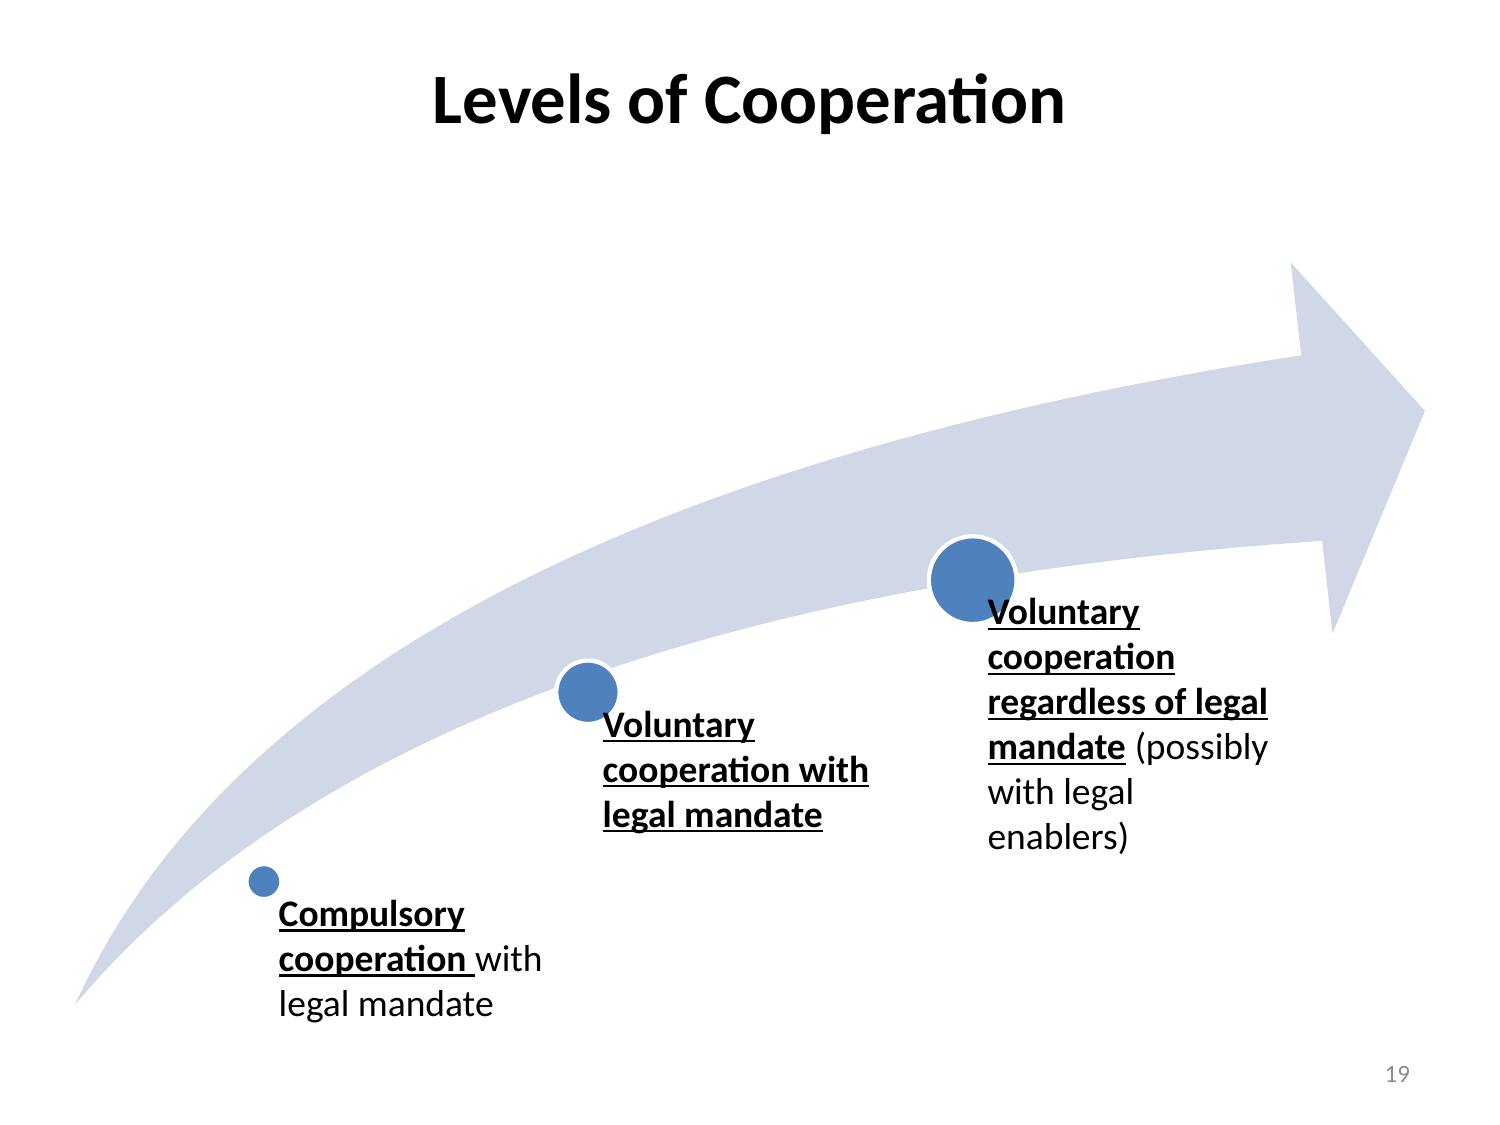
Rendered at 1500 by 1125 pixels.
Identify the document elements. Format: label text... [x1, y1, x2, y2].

title Levels of Cooperation [75, 45, 1425, 233]
slide_number 19 [1074, 1042, 1425, 1103]
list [74, 262, 1426, 1006]
